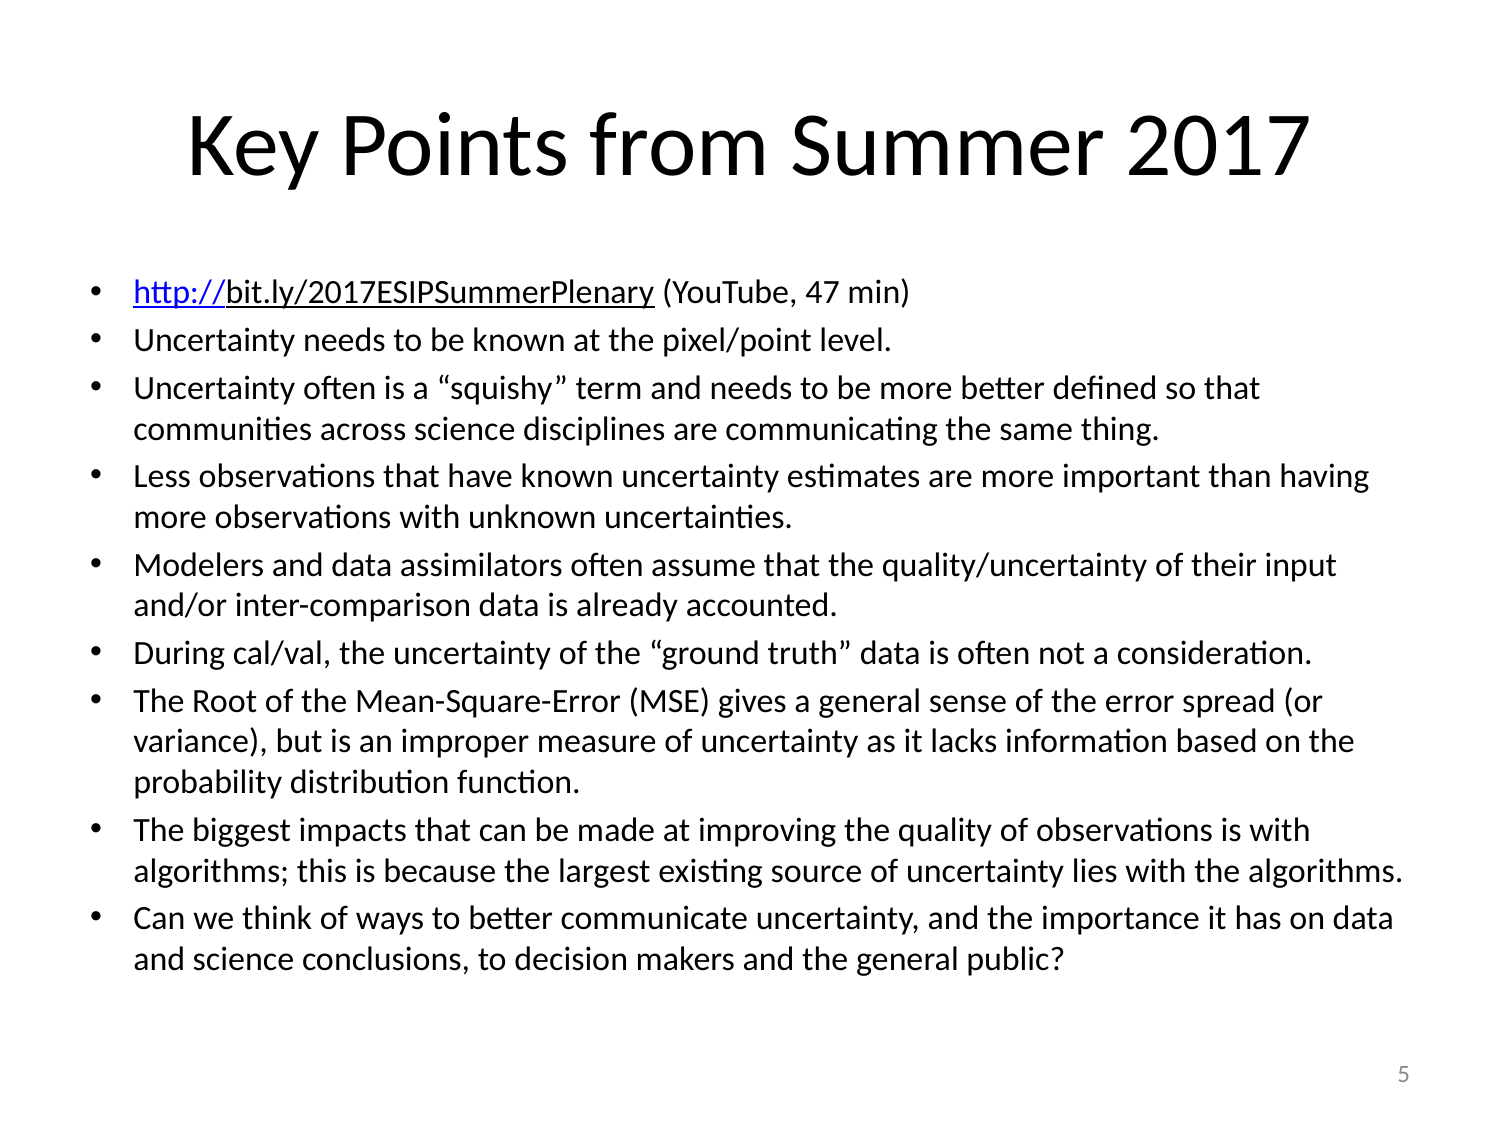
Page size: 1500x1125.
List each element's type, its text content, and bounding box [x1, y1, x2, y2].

list http://bit.ly/2017ESIPSummerPlenary (YouTube, 47 min) Uncertainty needs to be known at the pixel/point level. Uncertainty often is a “squishy” term and needs to be more better defined so that communities across science disciplines are communicating the same thing. Less observations that have known uncertainty estimates are more important than having more observations with unknown uncertainties. Modelers and data assimilators often assume that the quality/uncertainty of their input and/or inter-comparison data is already accounted. During cal/val, the uncertainty of the “ground truth” data is often not a consideration. The Root of the Mean-Square-Error (MSE) gives a general sense of the error spread (or variance), but is an improper measure of uncertainty as it lacks information based on the probability distribution function. The biggest impacts that can be made at improving the quality of observations is with algorithms; this is because the largest existing source of uncertainty lies with the algorithms. Can we think of ways to better communicate uncertainty, and the importance it has on data and science conclusions, to decision makers and the general public? [75, 262, 1425, 1005]
title Key Points from Summer 2017 [75, 45, 1425, 233]
slide_number 5 [1074, 1042, 1425, 1103]
